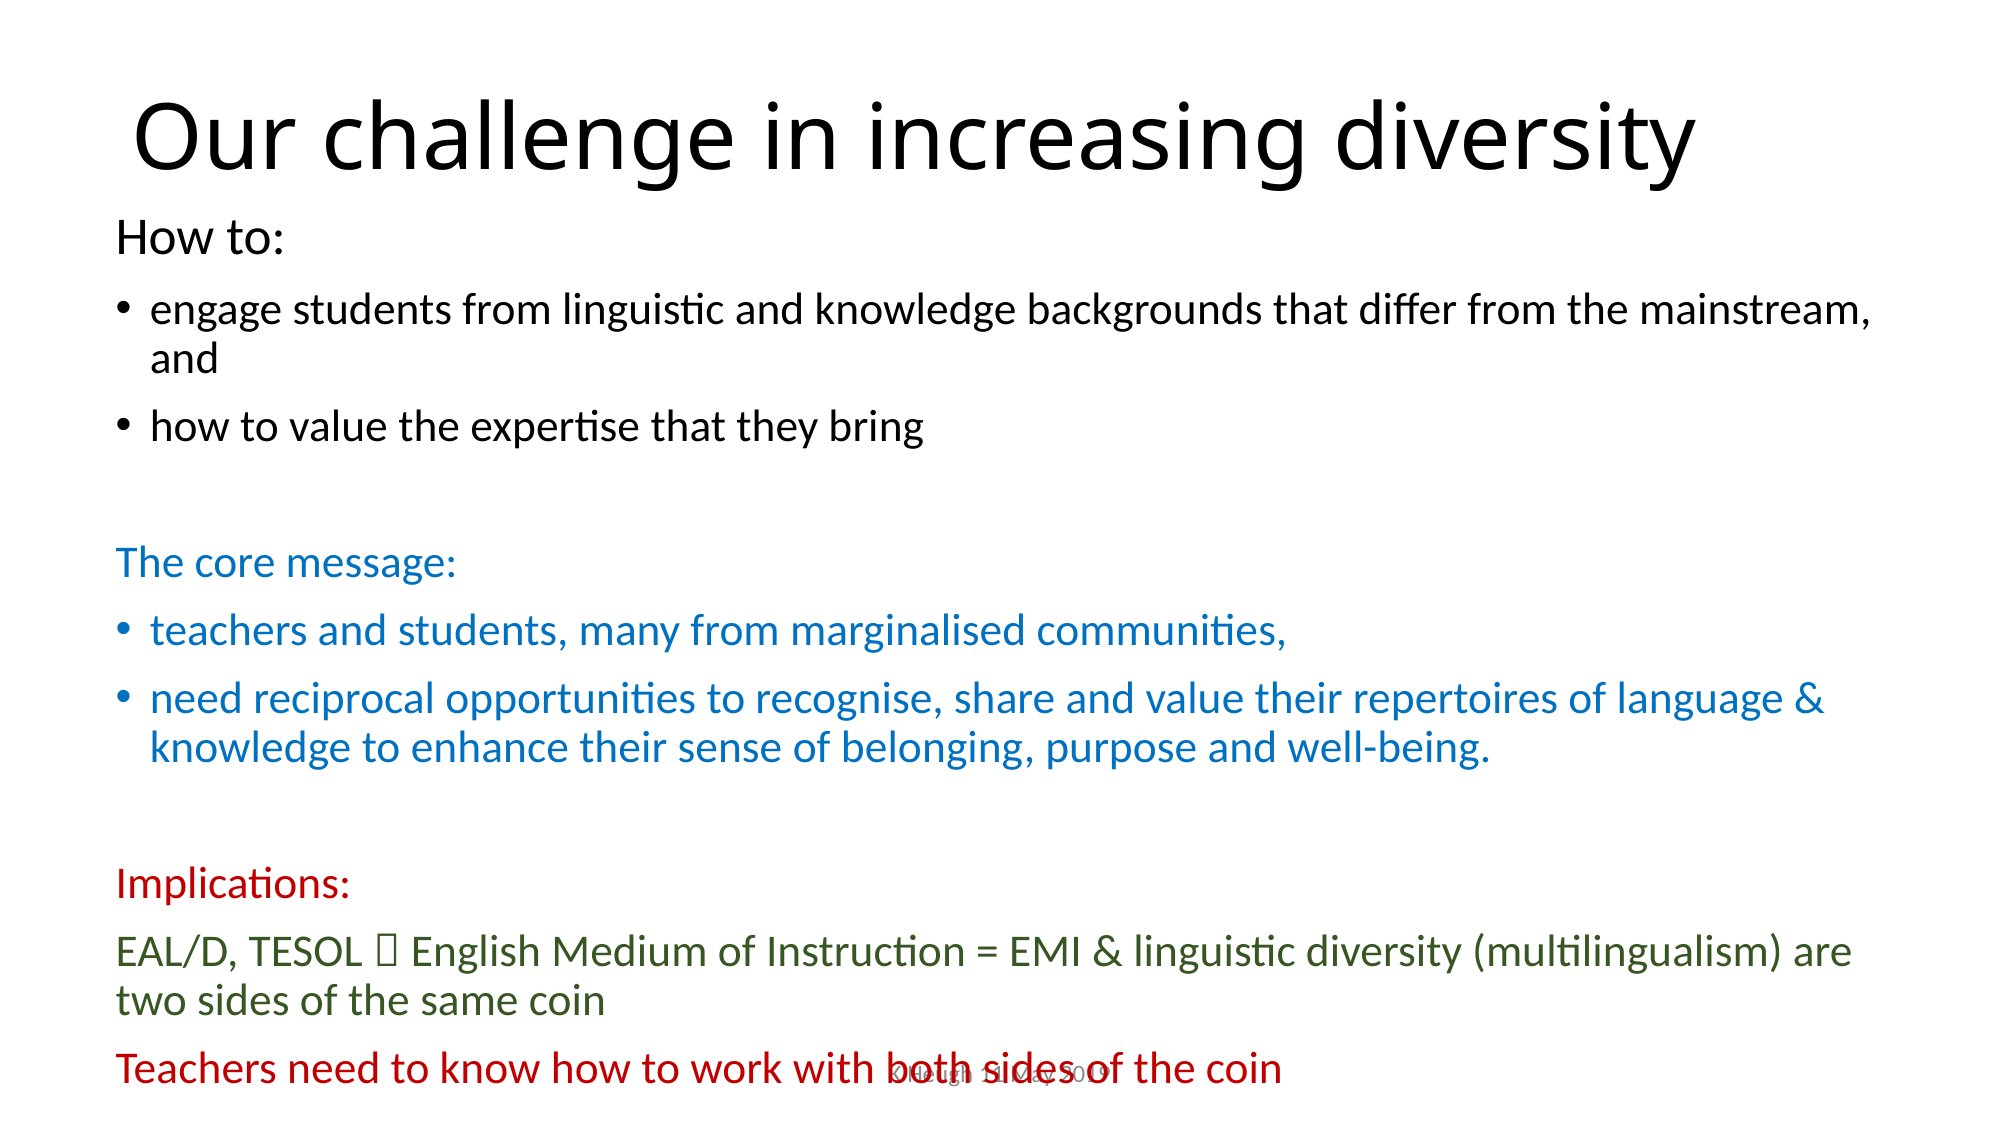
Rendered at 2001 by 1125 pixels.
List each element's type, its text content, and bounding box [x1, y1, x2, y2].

list How to: engage students from linguistic and knowledge backgrounds that differ from the mainstream, and how to value the expertise that they bring The core message: teachers and students, many from marginalised communities, need reciprocal opportunities to recognise, share and value their repertoires of language & knowledge to enhance their sense of belonging, purpose and well-being. Implications: EAL/D, TESOL  English Medium of Instruction = EMI & linguistic diversity (multilingualism) are two sides of the same coin Teachers need to know how to work with both sides of the coin [100, 201, 1909, 1110]
footer K Heugh 11 May 2019 [662, 1042, 1338, 1103]
title Our challenge in increasing diversity [116, 59, 1795, 220]
